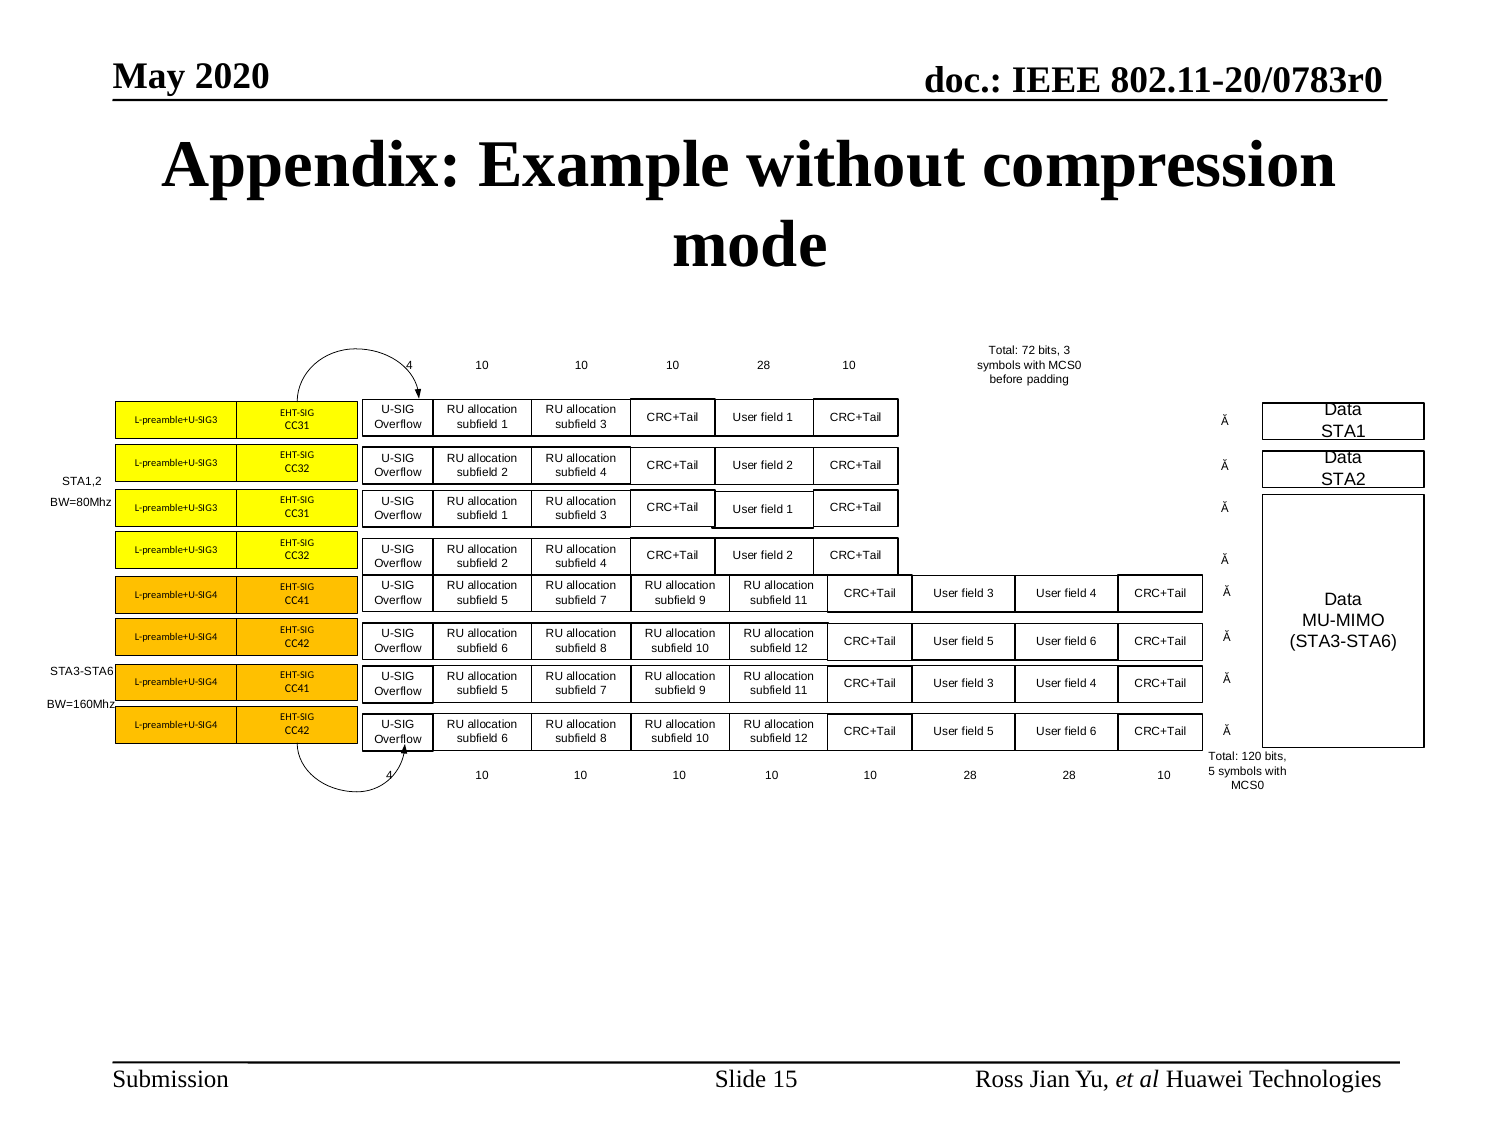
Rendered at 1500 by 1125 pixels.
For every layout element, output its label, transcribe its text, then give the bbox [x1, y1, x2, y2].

slide_number Slide 15 [712, 1061, 800, 1093]
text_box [37, 337, 1426, 805]
title Appendix: Example without compression mode [112, 112, 1388, 288]
